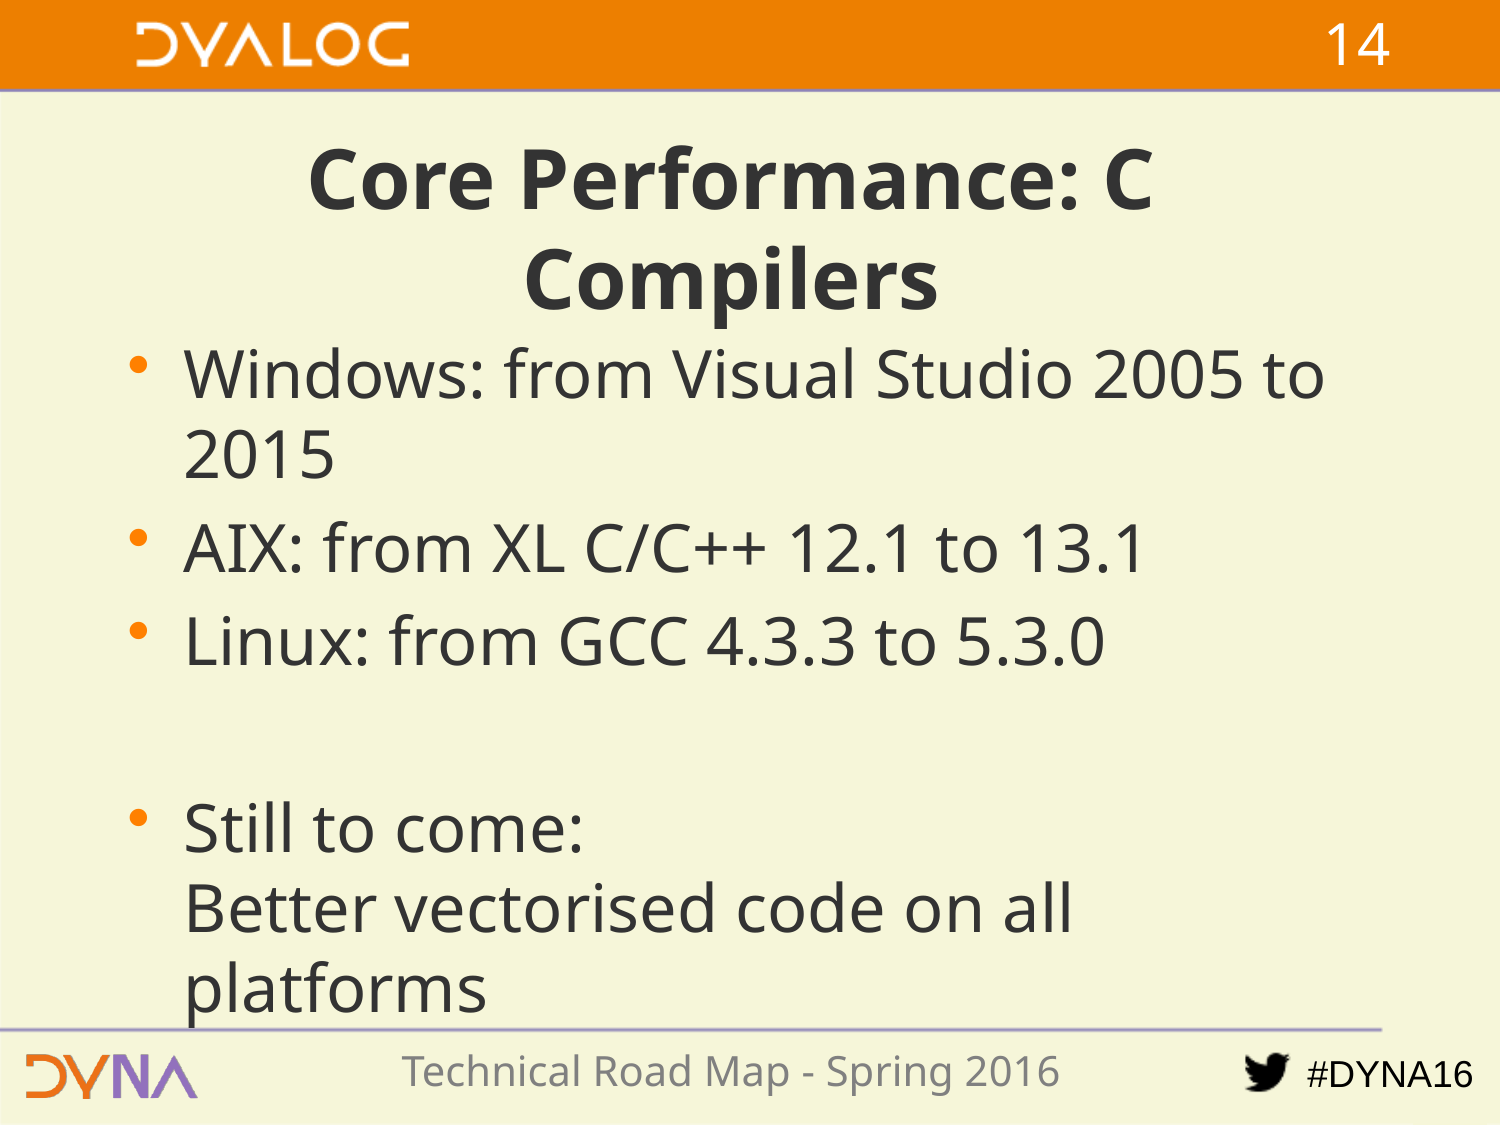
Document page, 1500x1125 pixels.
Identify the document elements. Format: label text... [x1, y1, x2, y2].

list Windows: from Visual Studio 2005 to 2015 AIX: from XL C/C++ 12.1 to 13.1 Linux: from GCC 4.3.3 to 5.3.0 Still to come: Better vectorised code on all platforms [112, 324, 1388, 1000]
picture [0, 0, 1500, 1125]
title Core Performance: C Compilers [81, 118, 1382, 307]
footer Technical Road Map - Spring 2016 [249, 1037, 1213, 1113]
slide_number 13 [1299, 0, 1406, 75]
